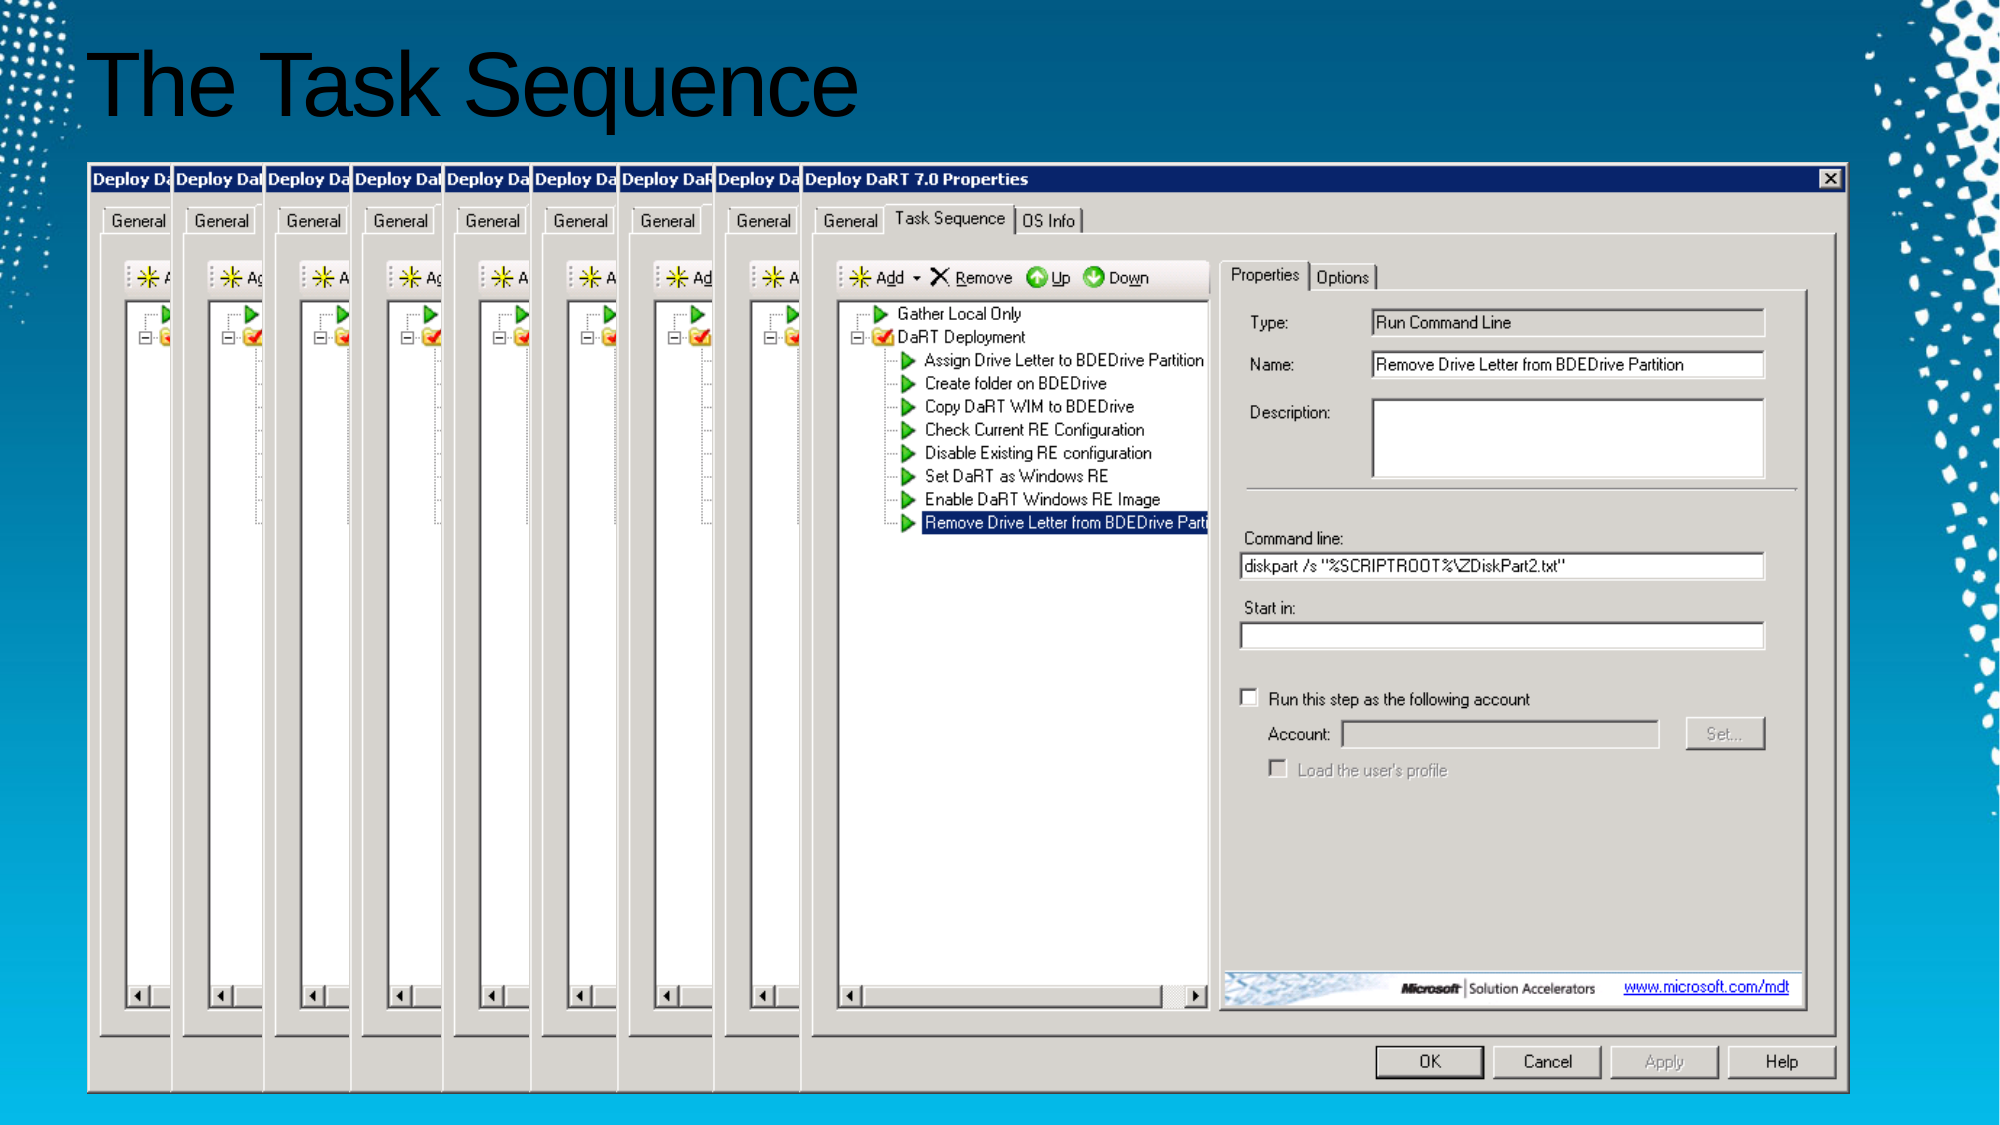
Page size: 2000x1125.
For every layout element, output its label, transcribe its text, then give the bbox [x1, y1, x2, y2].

picture [1911, 223, 1918, 230]
picture [1980, 460, 1987, 469]
picture [41, 59, 48, 67]
picture [0, 155, 5, 163]
picture [1898, 188, 1912, 198]
picture [1972, 570, 1986, 583]
picture [47, 0, 57, 10]
picture [1892, 212, 1902, 216]
picture [1981, 604, 2000, 620]
picture [6, 97, 12, 105]
picture [33, 0, 42, 10]
picture [33, 88, 42, 97]
picture [1970, 426, 1980, 436]
picture [17, 129, 23, 136]
picture [1929, 27, 1945, 45]
picture [3, 10, 11, 18]
picture [1969, 625, 1985, 642]
picture [55, 62, 62, 69]
picture [1935, 0, 2000, 306]
picture [1972, 312, 1985, 322]
picture [1942, 465, 1958, 483]
picture [24, 72, 32, 79]
picture [34, 101, 43, 111]
picture [31, 131, 37, 138]
picture [1914, 164, 1923, 177]
picture [1988, 691, 2000, 709]
picture [0, 24, 9, 33]
picture [30, 14, 40, 23]
picture [1991, 637, 2000, 652]
picture [1974, 683, 1985, 694]
picture [1935, 177, 1945, 189]
title The Task Sequence [85, 37, 1914, 138]
picture [28, 42, 36, 53]
picture [1992, 438, 2000, 448]
picture [38, 74, 47, 80]
picture [1953, 301, 1962, 312]
picture [1995, 582, 2000, 595]
picture [0, 40, 9, 45]
picture [10, 69, 17, 78]
picture [1915, 109, 1924, 119]
picture [1889, 152, 1901, 166]
picture [1935, 379, 1948, 391]
picture [1932, 235, 1943, 241]
picture [1935, 431, 1946, 449]
picture [1963, 278, 1976, 291]
picture [1960, 392, 1970, 403]
picture [1946, 155, 1961, 167]
picture [18, 13, 26, 19]
picture [1993, 321, 2000, 339]
picture [1950, 359, 1960, 366]
picture [1994, 382, 2000, 391]
picture [1938, 122, 1950, 133]
picture [1909, 274, 1920, 291]
picture [1963, 535, 1977, 550]
picture [26, 57, 34, 68]
picture [1952, 502, 1967, 516]
picture [1982, 714, 1993, 729]
picture [11, 55, 21, 64]
picture [1988, 547, 2000, 561]
picture [1926, 344, 1939, 358]
picture [54, 76, 60, 83]
picture [1955, 246, 1965, 256]
picture [58, 32, 66, 41]
picture [1914, 308, 1929, 326]
picture [1958, 445, 1968, 460]
picture [13, 41, 25, 49]
picture [16, 143, 21, 151]
picture [1925, 141, 1935, 155]
picture [1921, 0, 1934, 8]
picture [1920, 257, 1932, 264]
picture [1990, 492, 2000, 505]
picture [29, 27, 38, 38]
picture [1978, 517, 1987, 527]
picture [1968, 481, 1978, 492]
picture [1942, 269, 1953, 276]
picture [1945, 213, 1955, 220]
picture [1928, 399, 1939, 415]
picture [33, 116, 40, 124]
picture [1984, 349, 1992, 357]
picture [43, 42, 49, 53]
picture [45, 16, 55, 24]
picture [1979, 657, 1995, 676]
picture [42, 31, 53, 39]
picture [1983, 404, 1992, 414]
picture [1963, 589, 1976, 607]
picture [1991, 747, 2000, 765]
picture [88, 163, 1849, 1093]
picture [1955, 557, 1965, 573]
picture [1941, 324, 1952, 332]
picture [9, 84, 15, 91]
picture [1922, 200, 1934, 207]
picture [1963, 335, 1972, 344]
picture [1946, 525, 1956, 533]
picture [1925, 87, 1941, 99]
picture [56, 47, 64, 55]
picture [1900, 240, 1912, 254]
picture [1957, 187, 1971, 200]
picture [16, 22, 23, 34]
picture [1973, 368, 1982, 380]
picture [1948, 413, 1958, 424]
picture [1919, 367, 1930, 378]
picture [1930, 291, 1941, 297]
picture [18, 0, 29, 6]
